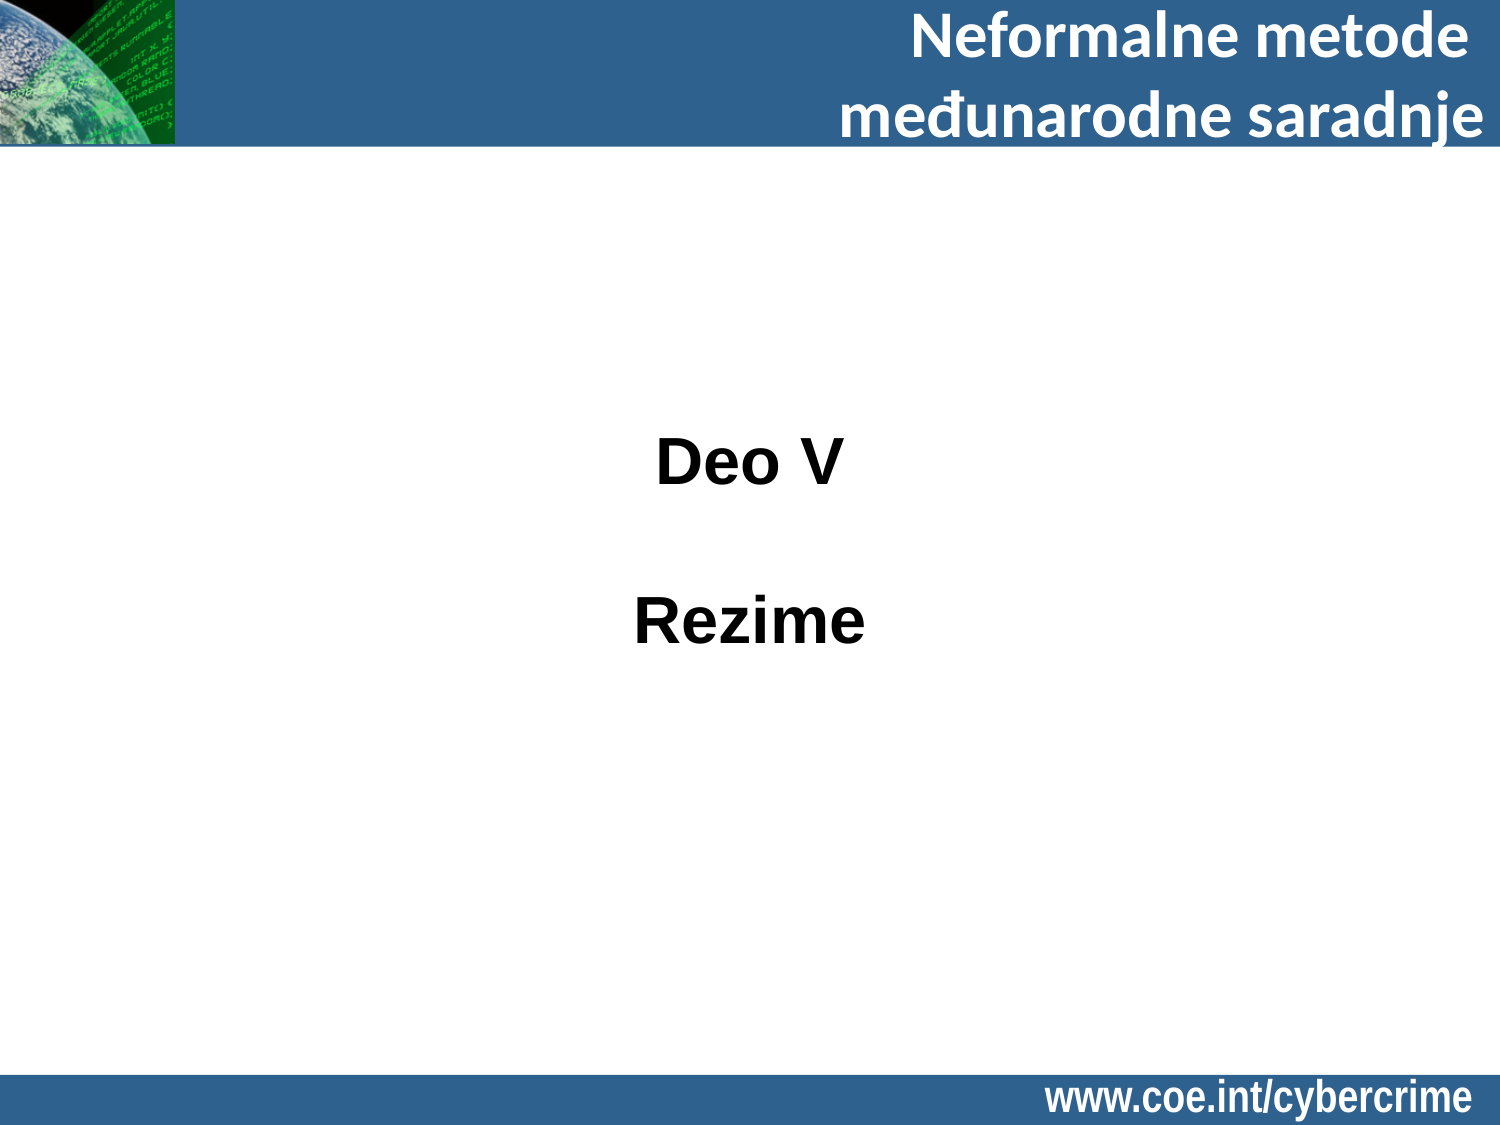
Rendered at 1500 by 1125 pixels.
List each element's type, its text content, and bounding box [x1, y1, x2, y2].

text_box Deo V Rezime [50, 425, 1450, 729]
text_box [0, 1073, 1030, 1125]
text_box Neformalne metode međunarodne saradnje [177, 0, 1500, 149]
picture [0, 0, 175, 144]
text_box www.coe.int/cybercrime [1030, 1059, 1500, 1125]
